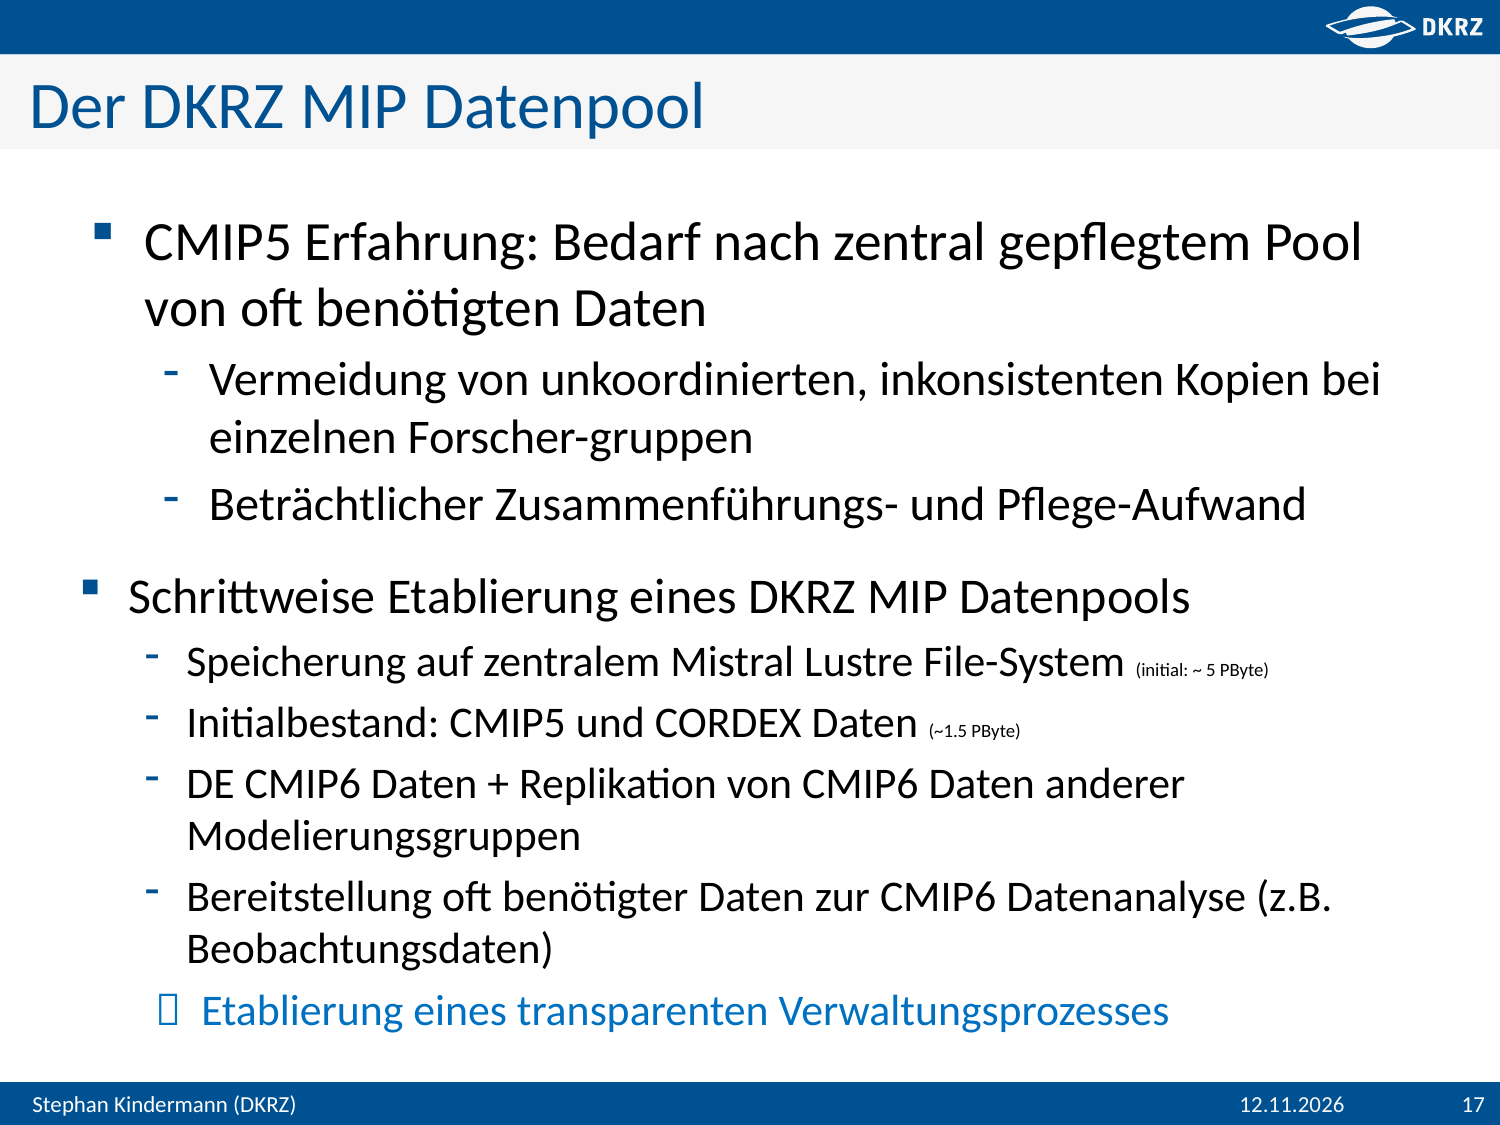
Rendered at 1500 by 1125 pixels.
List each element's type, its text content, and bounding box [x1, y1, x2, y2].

list CMIP5 Erfahrung: Bedarf nach zentral gepflegtem Pool von oft benötigten Daten Vermeidung von unkoordinierten, inkonsistenten Kopien bei einzelnen Forscher-gruppen Beträchtlicher Zusammenführungs- und Pflege-Aufwand [75, 196, 1424, 539]
text_box Schrittweise Etablierung eines DKRZ MIP Datenpools Speicherung auf zentralem Mistral Lustre File-System (initial: ~ 5 PByte) Initialbestand: CMIP5 und CORDEX Daten (~1.5 PByte) DE CMIP6 Daten + Replikation von CMIP6 Daten anderer Modelierungsgruppen Bereitstellung oft benötigter Daten zur CMIP6 Datenanalyse (z.B. Beobachtungsdaten)  Etablierung eines transparenten Verwaltungsprozesses [63, 550, 1457, 1047]
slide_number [1187, 1082, 1360, 1125]
title Der DKRZ MIP Datenpool [0, 54, 1500, 149]
slide_number 17 [1376, 1082, 1500, 1125]
